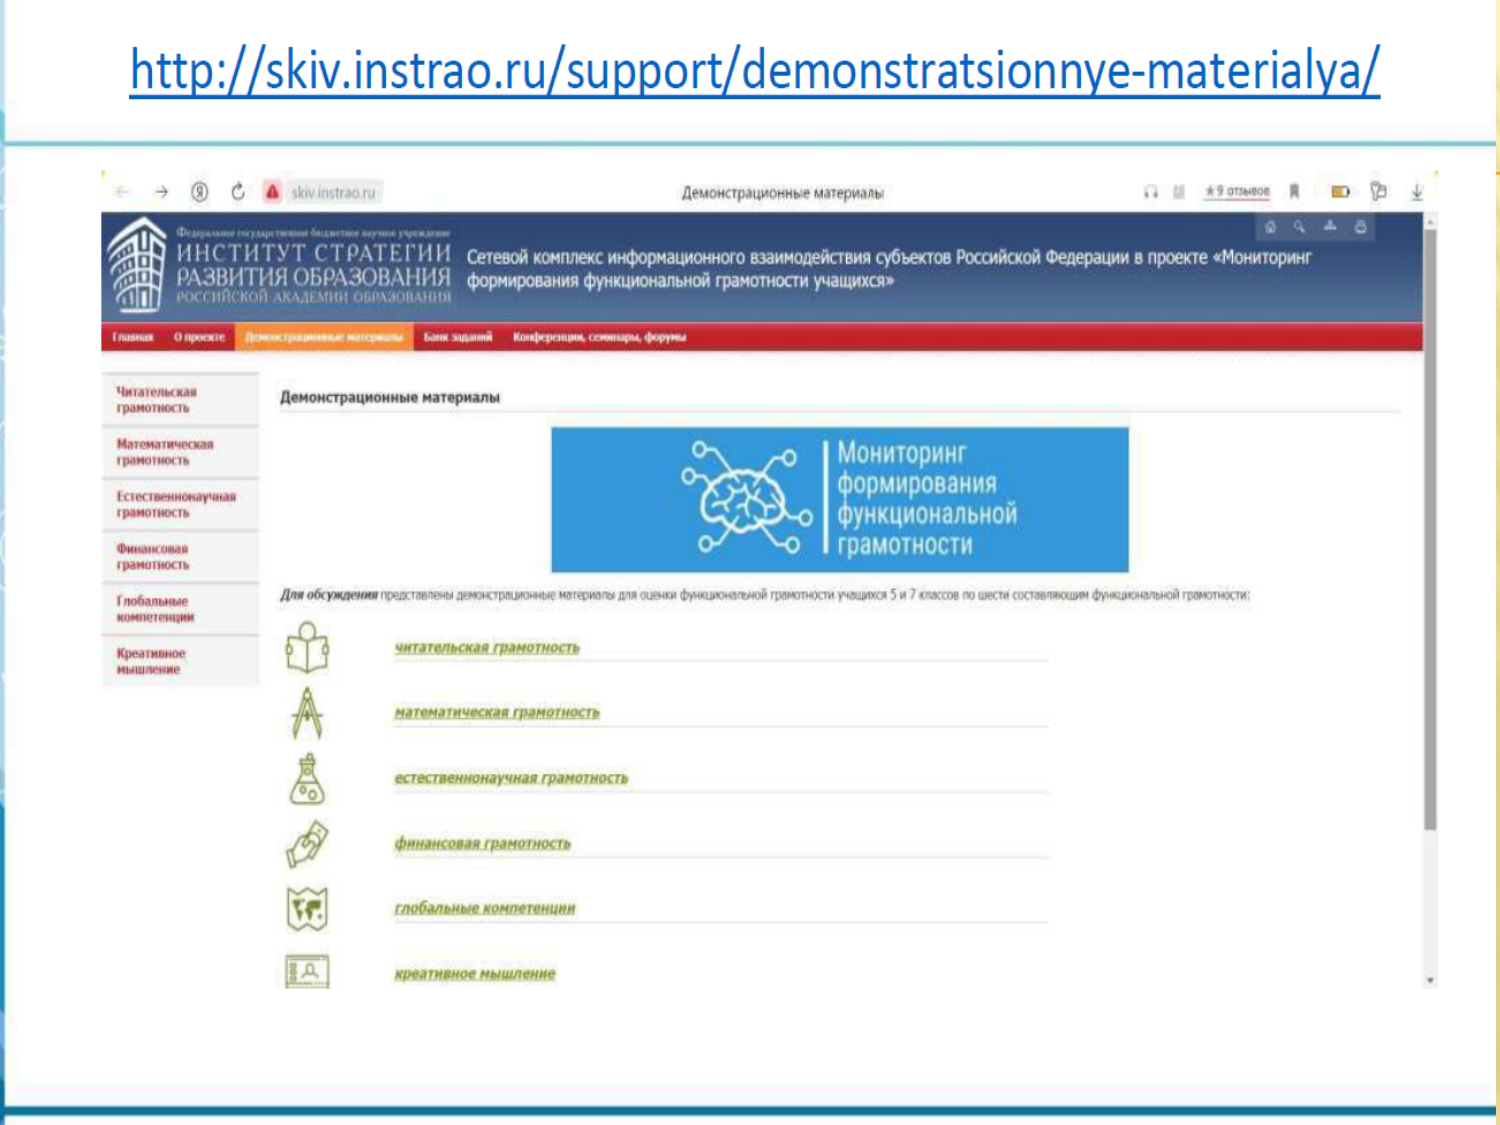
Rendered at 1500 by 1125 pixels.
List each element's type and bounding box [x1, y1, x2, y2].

list [0, 0, 1496, 1125]
